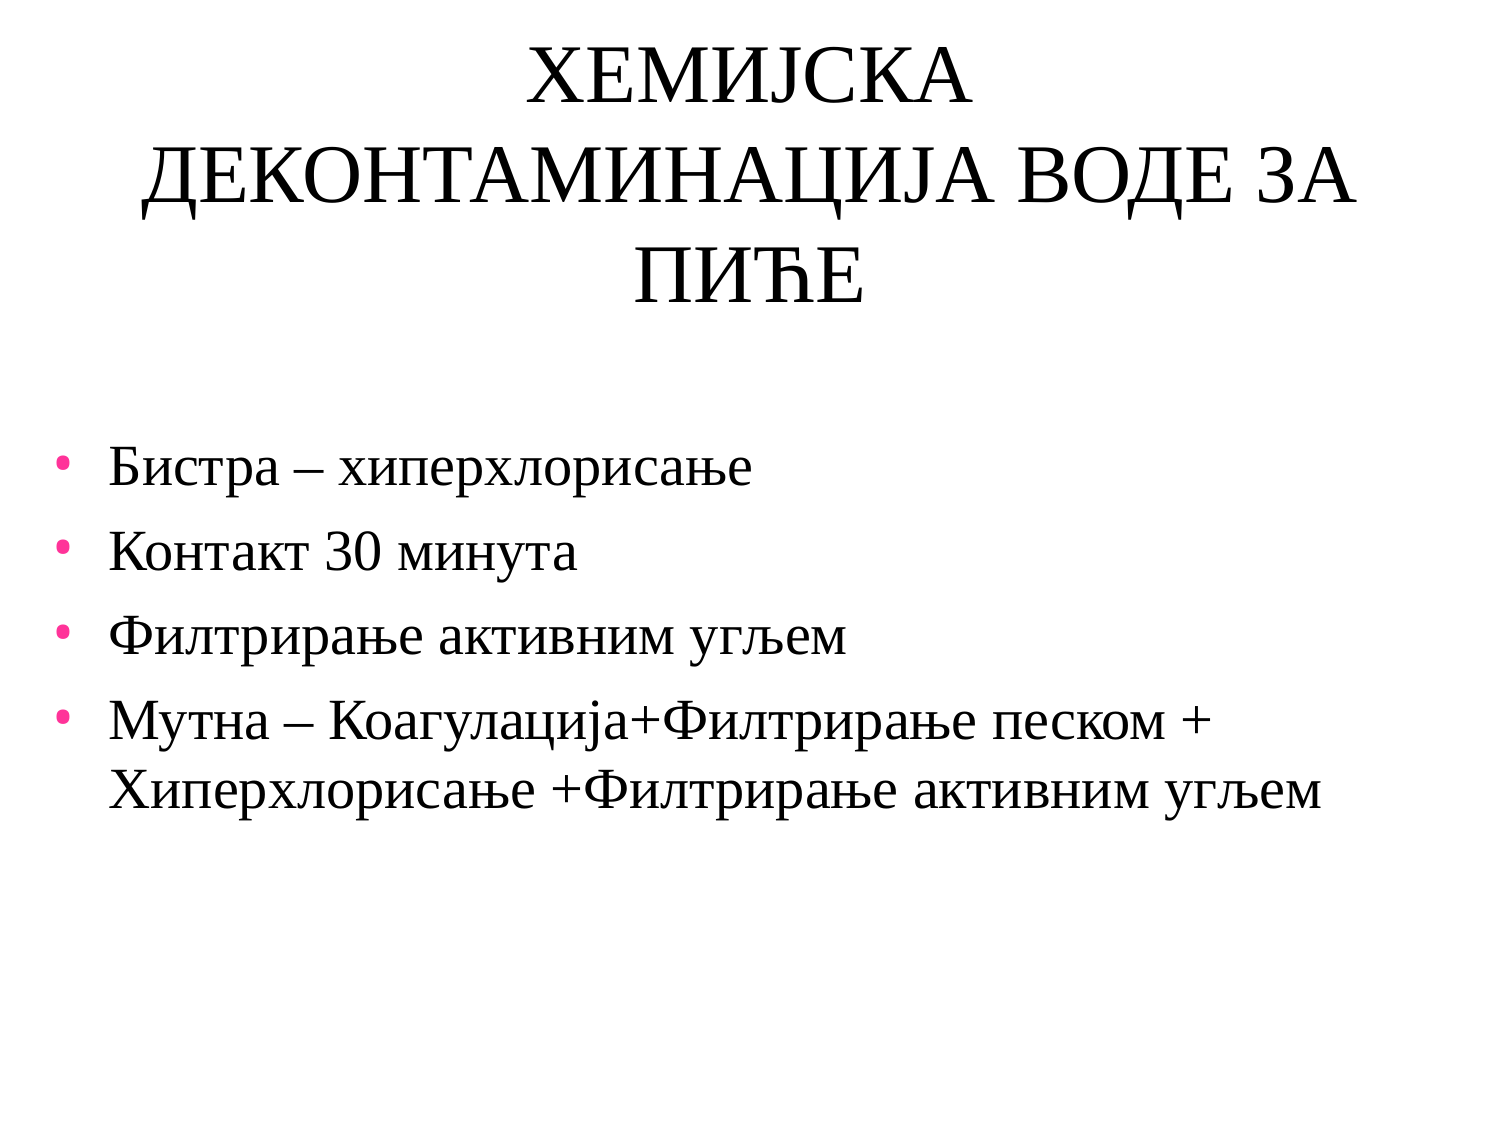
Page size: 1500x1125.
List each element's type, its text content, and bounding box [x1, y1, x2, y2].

title ХЕМИЈСКА ДЕКОНТАМИНАЦИЈА ВОДЕ ЗА ПИЋЕ [112, 11, 1388, 324]
list Бистра – хиперхлорисање Контакт 30 минута Филтрирање активним угљем Мутна – Коагулација+Филтрирање песком + Хиперхлорисање +Филтрирање активним угљем [37, 324, 1463, 1000]
